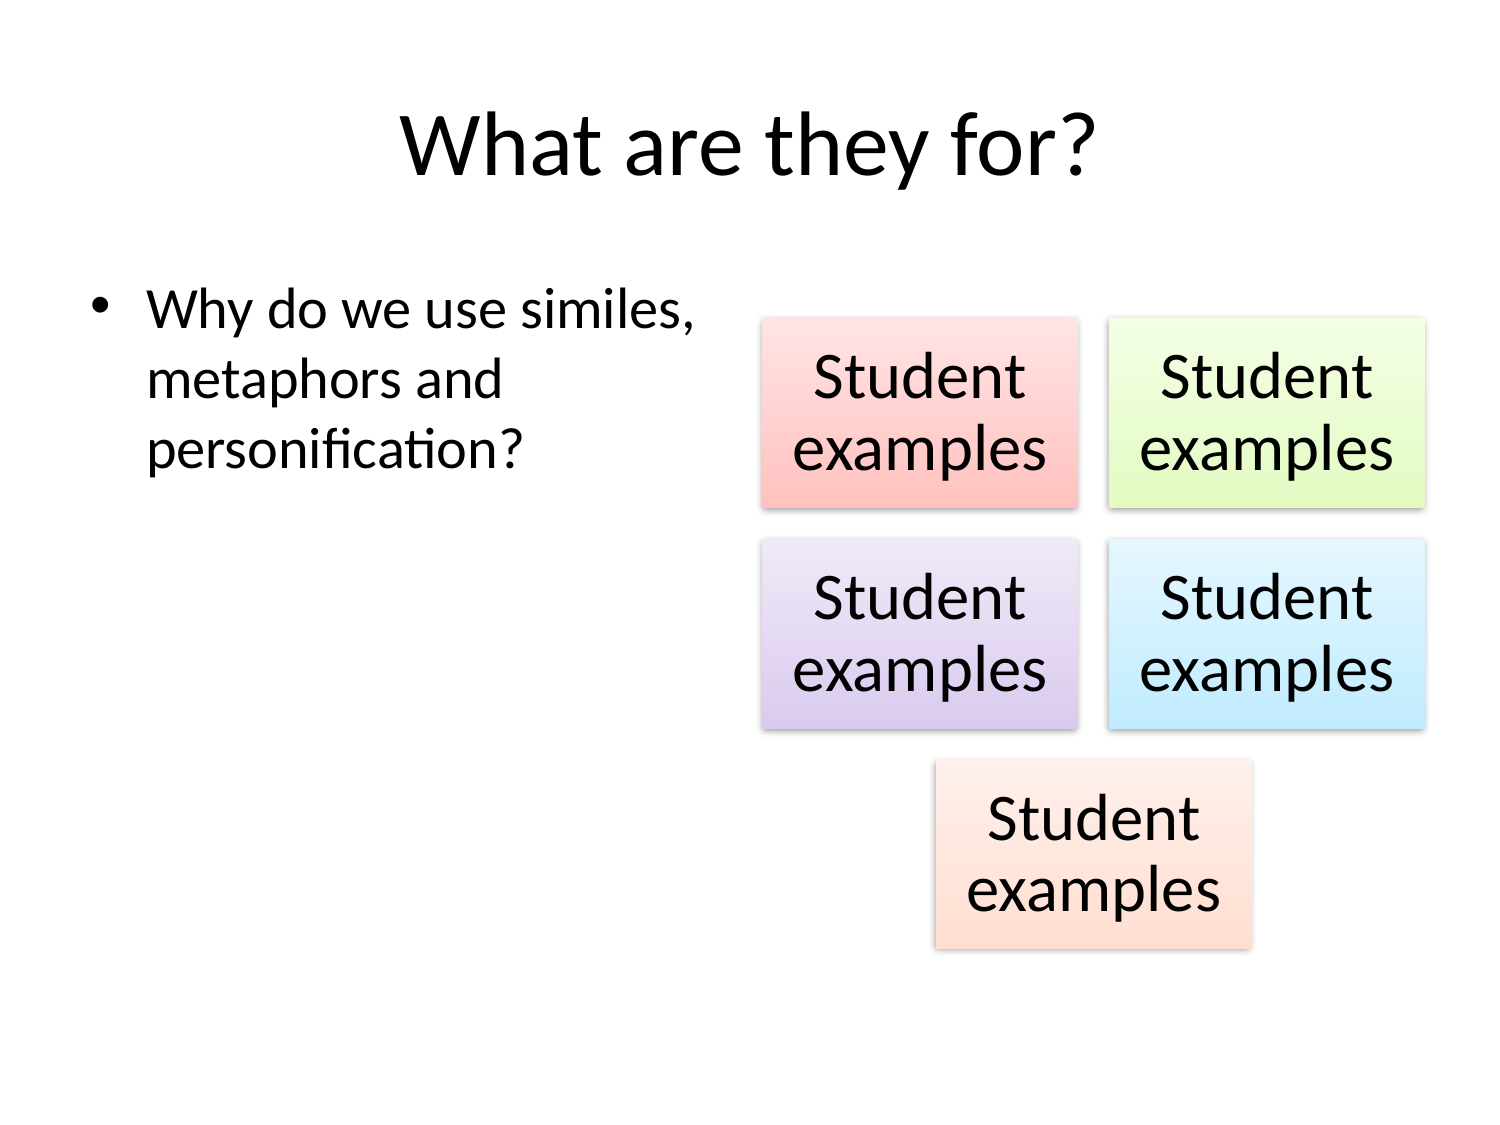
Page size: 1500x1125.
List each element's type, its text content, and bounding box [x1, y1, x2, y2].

title What are they for? [75, 45, 1425, 233]
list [762, 262, 1426, 1006]
list Why do we use similes, metaphors and personification? [75, 262, 738, 1005]
